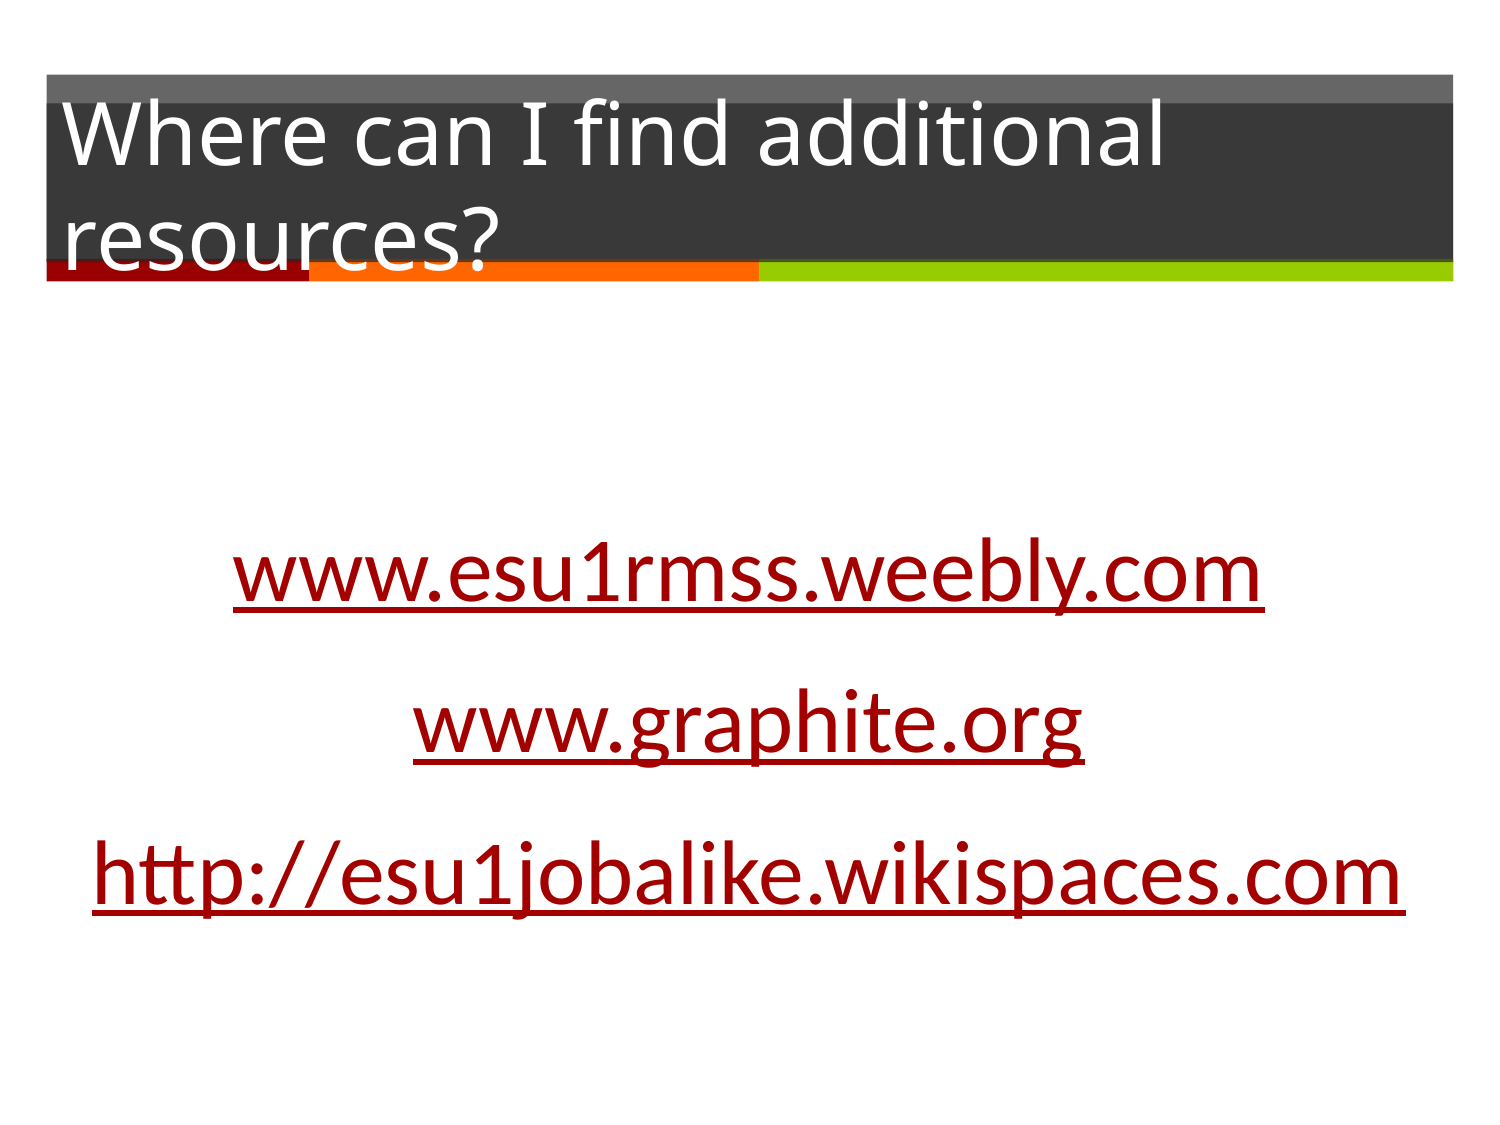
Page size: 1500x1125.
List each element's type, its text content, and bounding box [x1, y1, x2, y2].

title Where can I find additional resources? [46, 103, 1454, 263]
list www.esu1rmss.weebly.com www.graphite.org http://esu1jobalike.wikispaces.com [72, 350, 1425, 1005]
